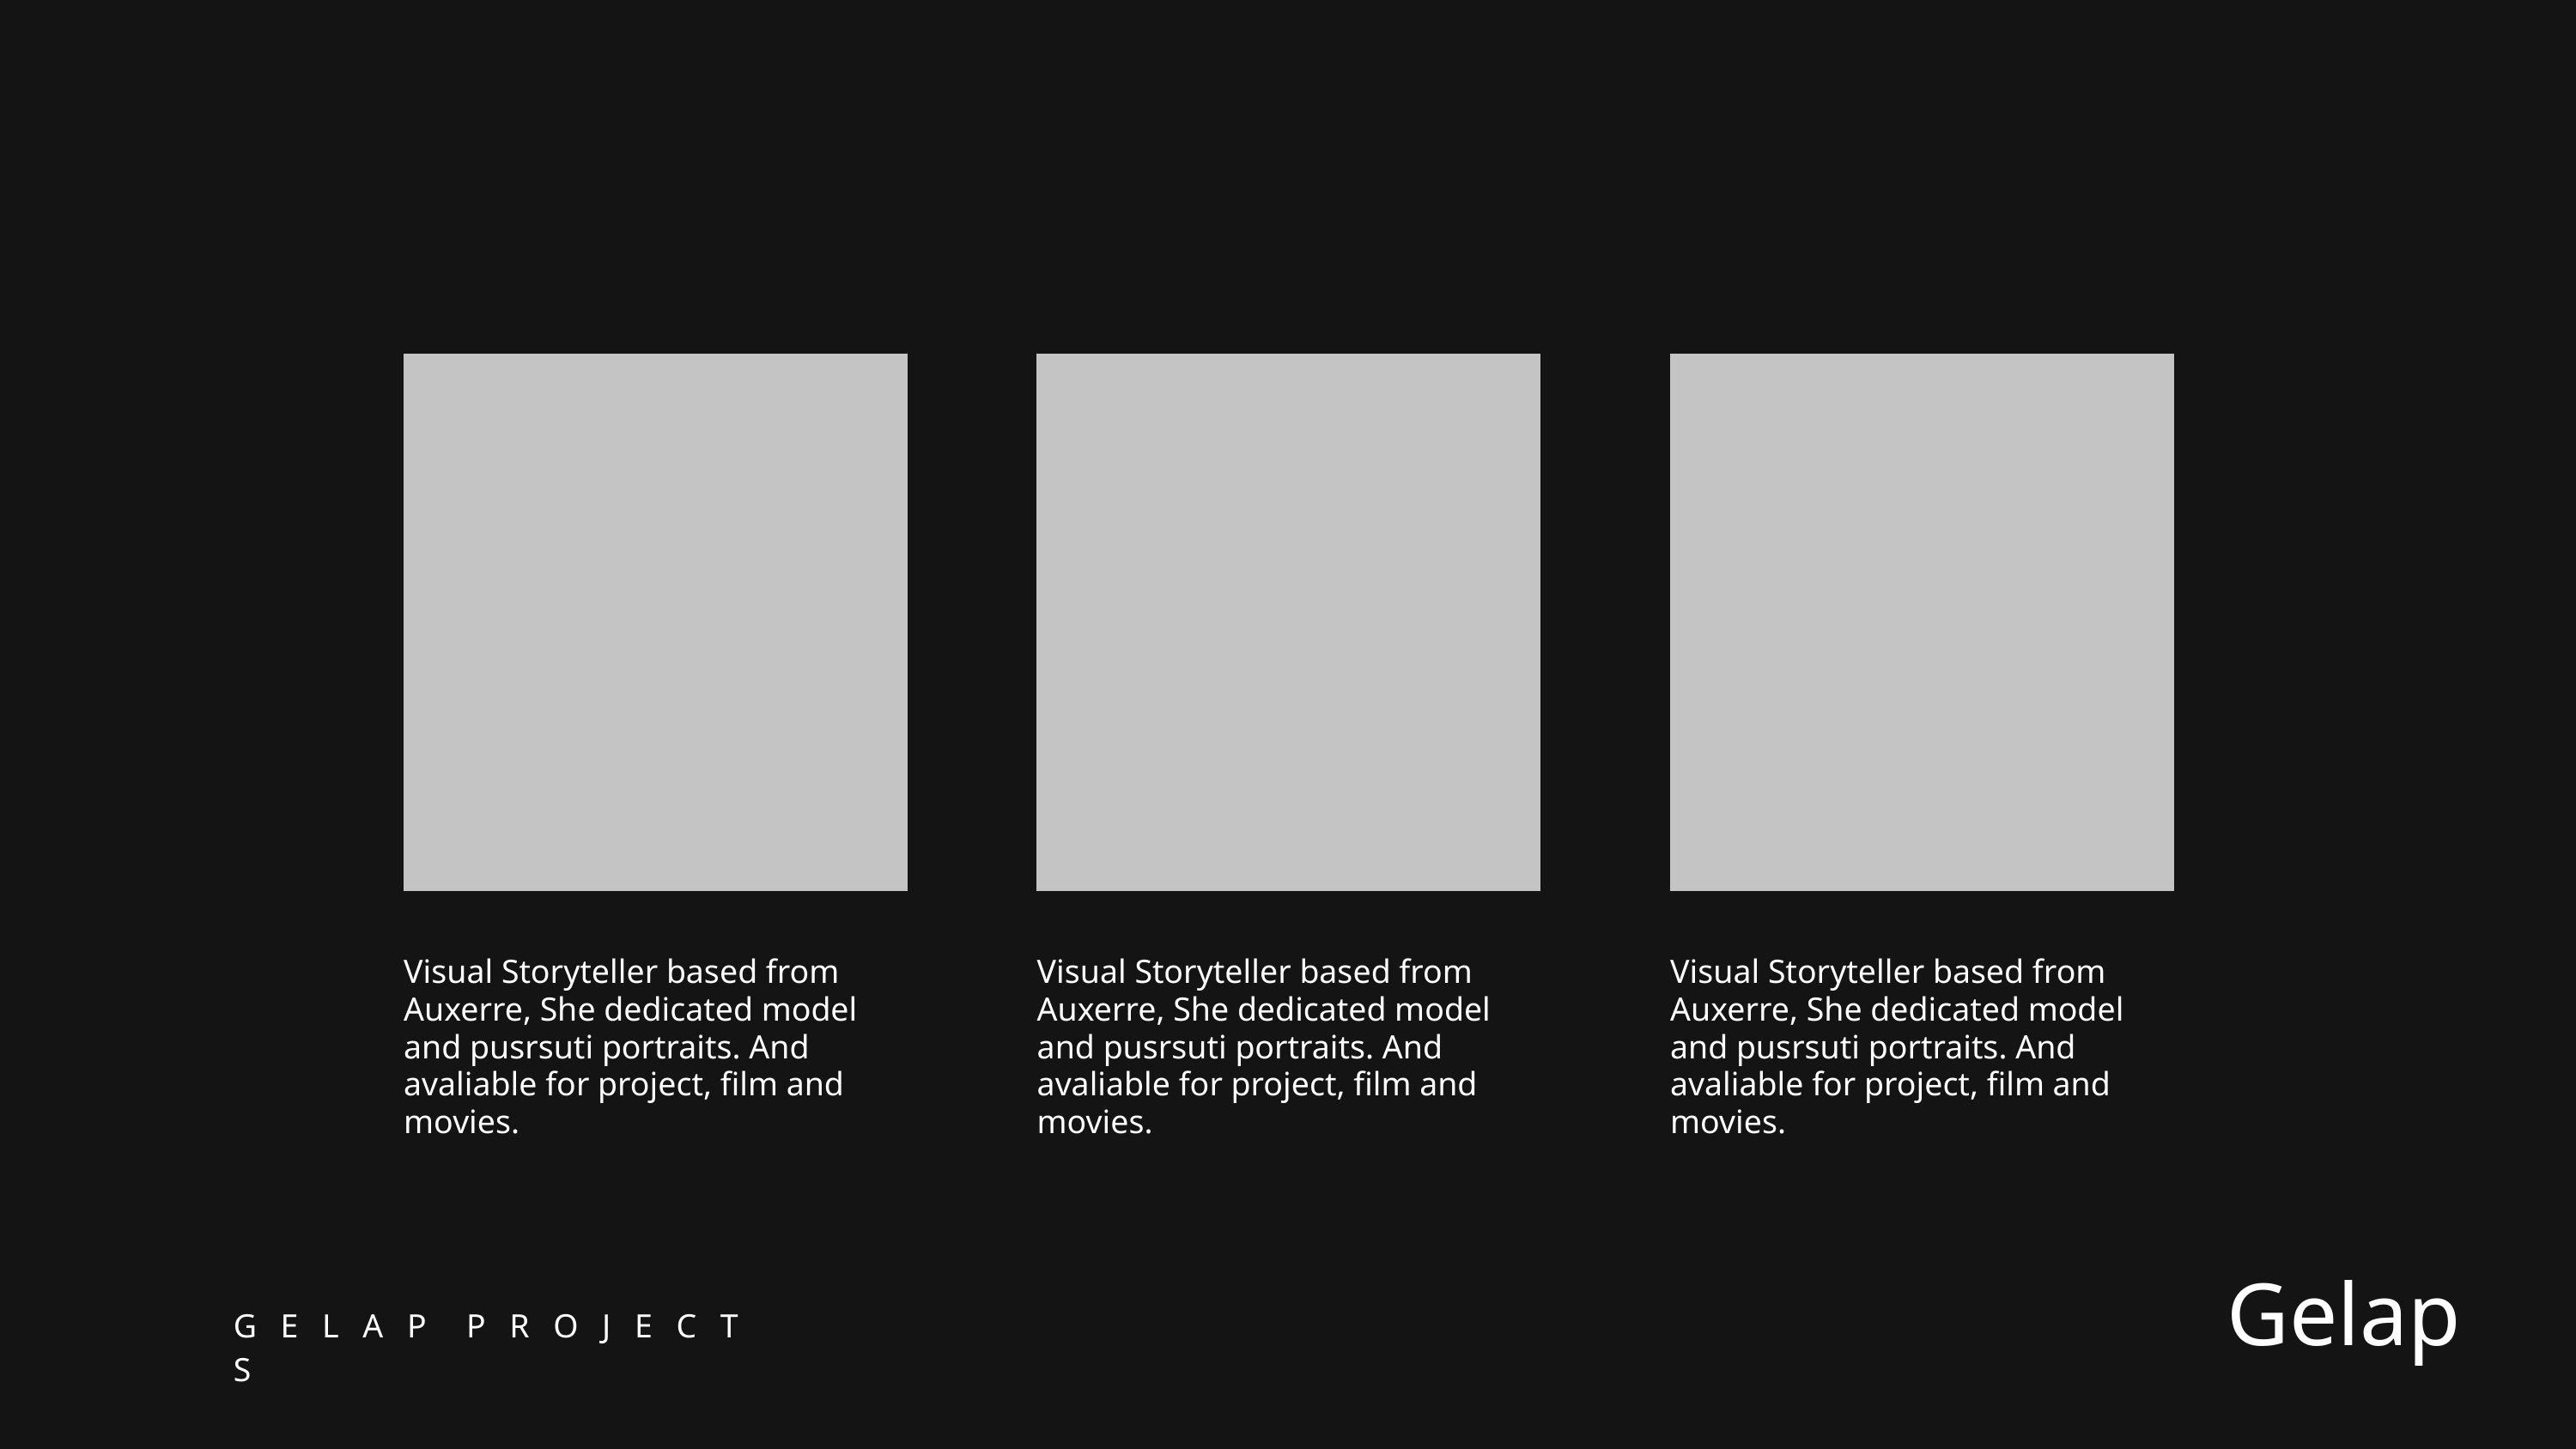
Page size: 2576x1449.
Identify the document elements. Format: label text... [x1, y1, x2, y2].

text_box Visual Storyteller based from Auxerre, She dedicated model and pusrsuti portraits. And avaliable for project, film and movies. [1670, 952, 2174, 1103]
picture [404, 354, 908, 891]
text_box Gelap. [2227, 1244, 2465, 1363]
text_box Visual Storyteller based from Auxerre, She dedicated model and pusrsuti portraits. And avaliable for project, film and movies. [1036, 952, 1540, 1103]
text_box Visual Storyteller based from Auxerre, She dedicated model and pusrsuti portraits. And avaliable for project, film and movies. [404, 952, 908, 1103]
picture [1036, 354, 1540, 891]
text_box G E L A P P R O J E C T S [233, 1300, 761, 1344]
picture [1670, 354, 2174, 891]
